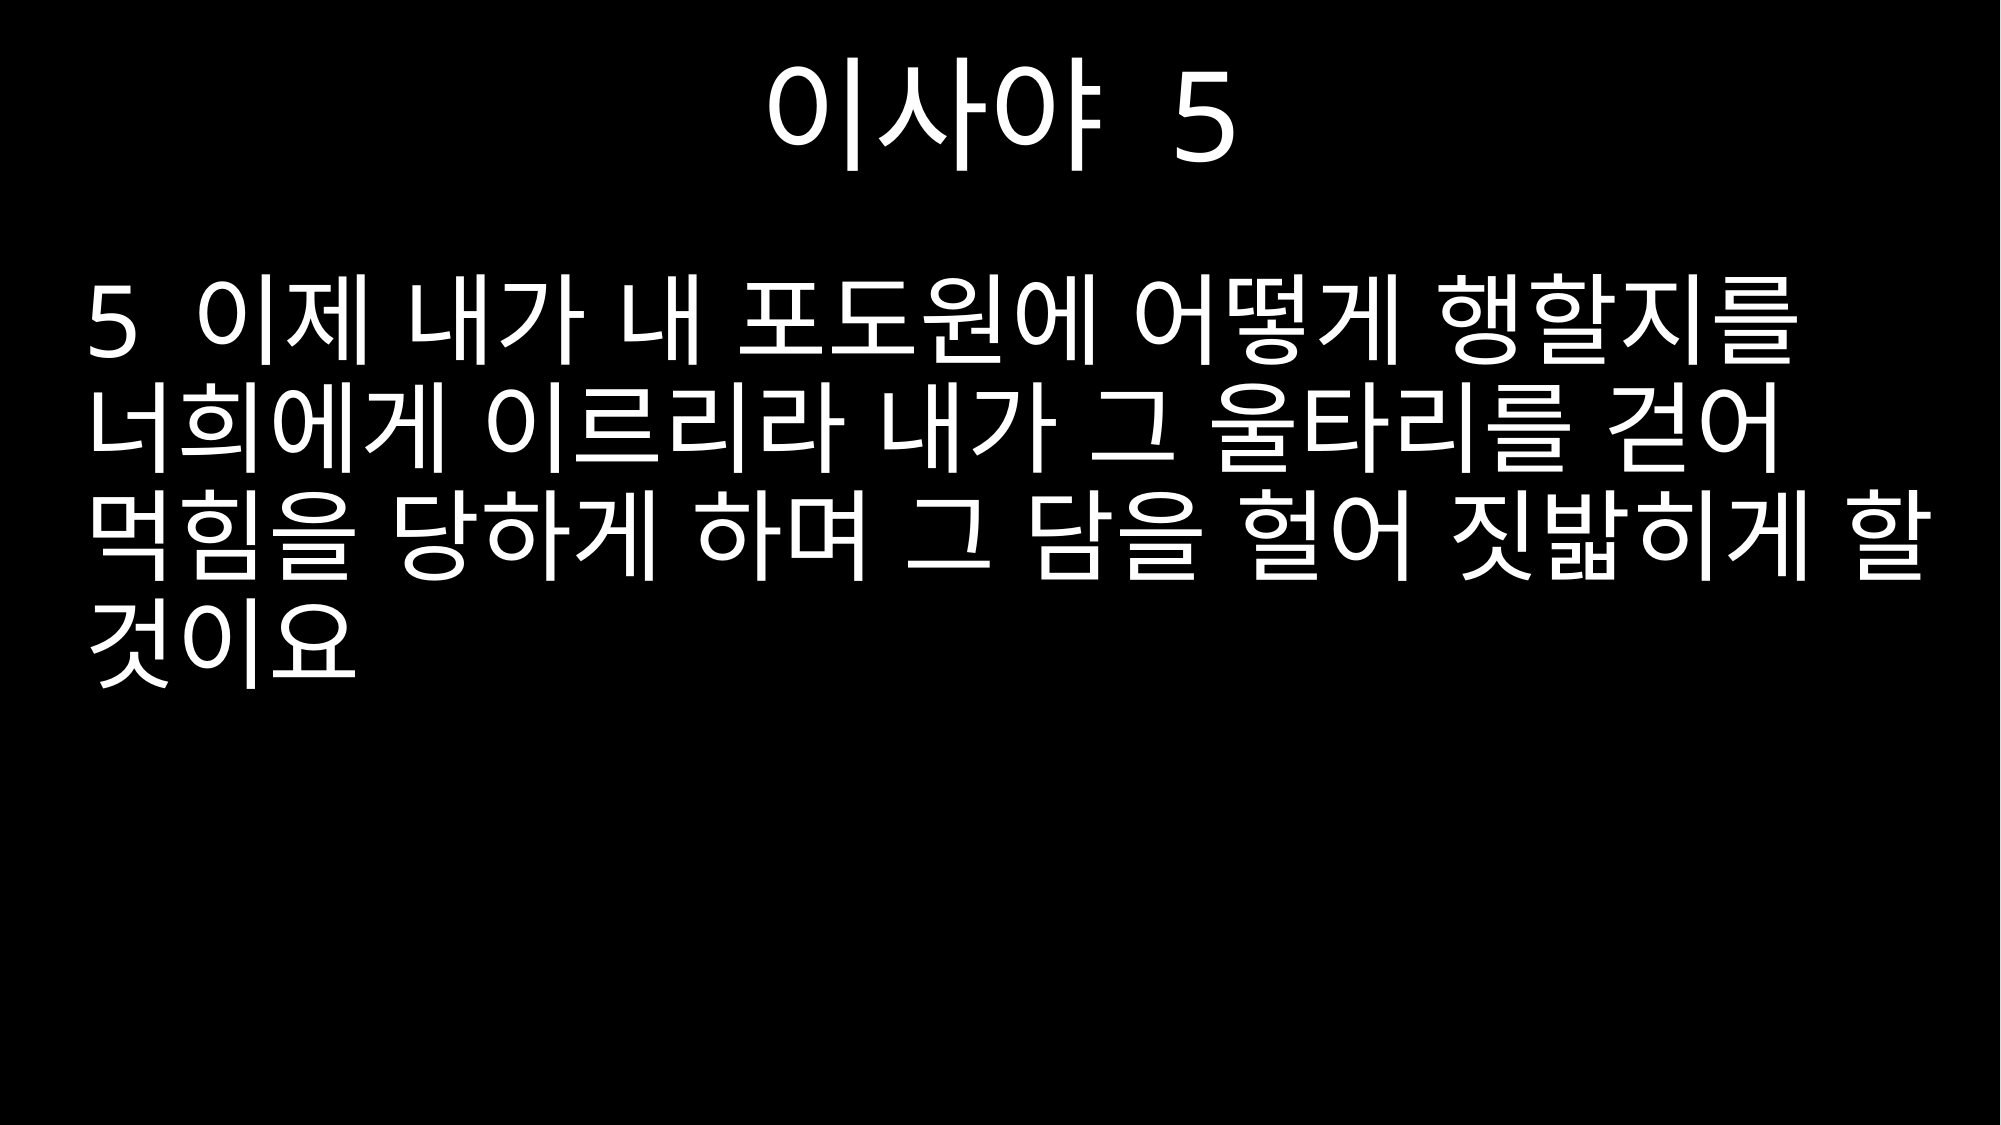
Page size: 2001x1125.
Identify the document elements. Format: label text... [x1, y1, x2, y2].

footer 이사야 5 [0, 32, 2000, 192]
picture [0, 0, 2001, 1125]
list 5 이제 내가 내 포도원에 어떻게 행할지를 너희에게 이르리라 내가 그 울타리를 걷어 먹힘을 당하게 하며 그 담을 헐어 짓밟히게 할 것이요 [69, 263, 1953, 423]
